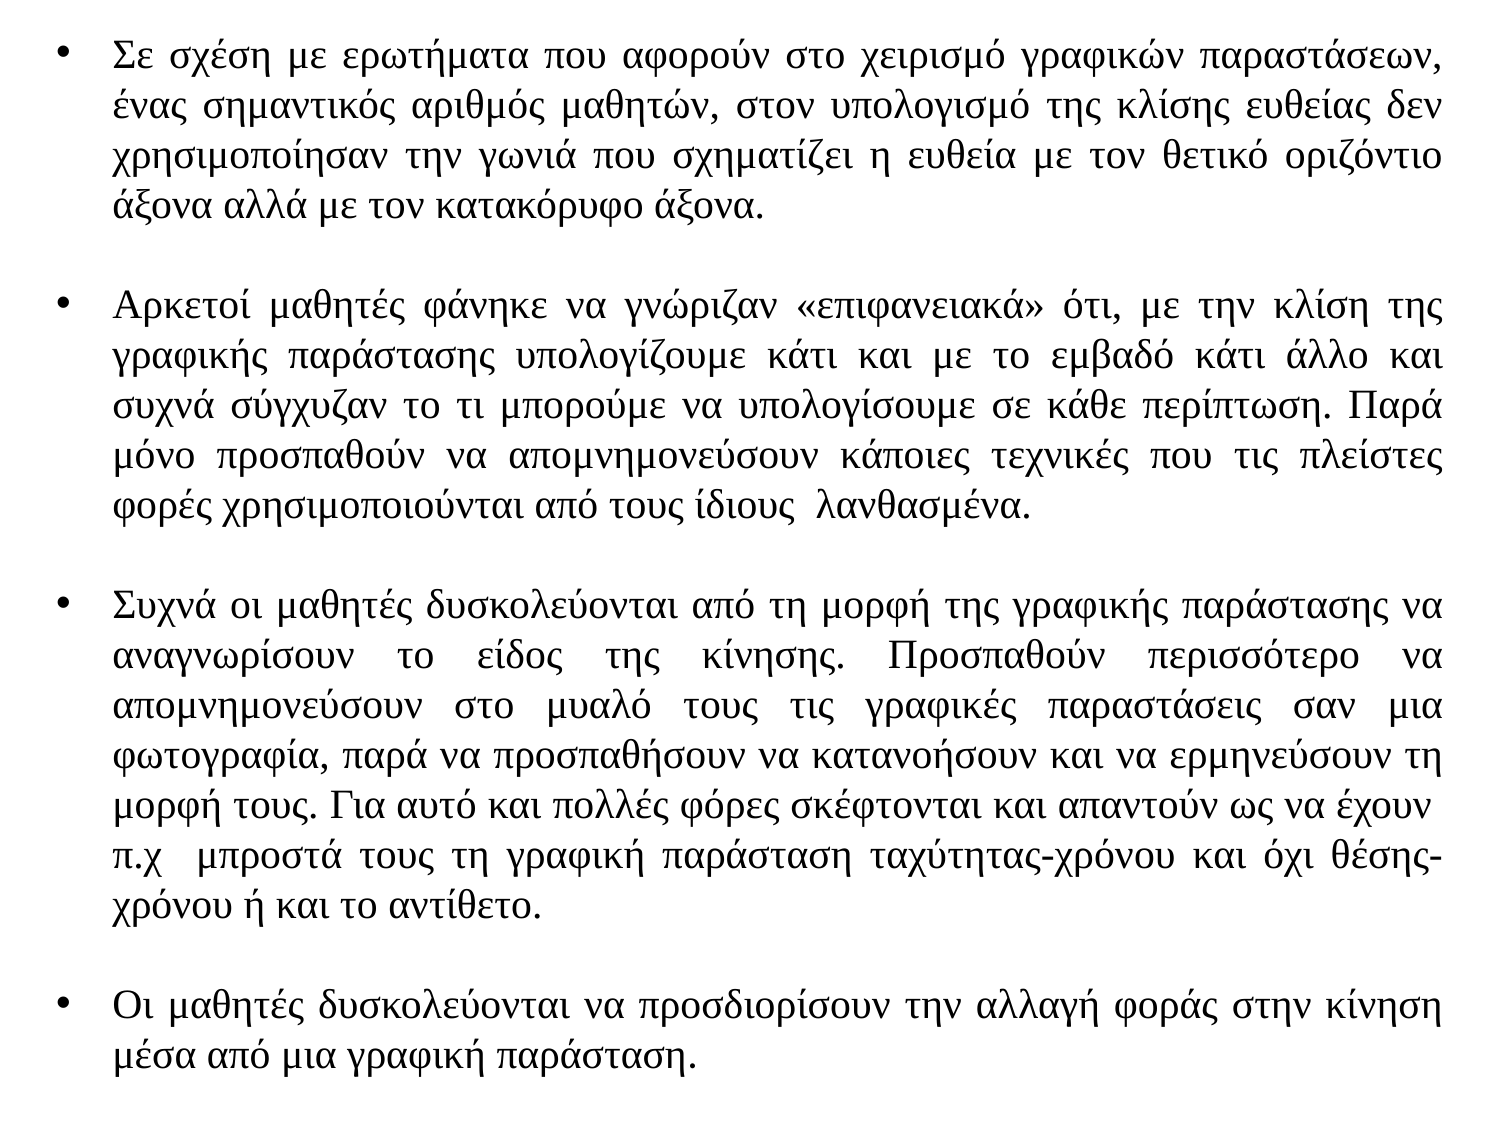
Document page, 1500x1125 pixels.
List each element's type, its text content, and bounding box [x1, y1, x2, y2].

text_box Σε σχέση με ερωτήματα που αφορούν στο χειρισμό γραφικών παραστάσεων, ένας σημαντικός αριθμός μαθητών, στον υπολογισμό της κλίσης ευθείας δεν χρησιμοποίησαν την γωνιά που σχηματίζει η ευθεία με τον θετικό οριζόντιο άξονα αλλά με τον κατακόρυφο άξονα. Αρκετοί μαθητές φάνηκε να γνώριζαν «επιφανειακά» ότι, με την κλίση της γραφικής παράστασης υπολογίζουμε κάτι και με το εμβαδό κάτι άλλο και συχνά σύγχυζαν το τι μπορούμε να υπολογίσουμε σε κάθε περίπτωση. Παρά μόνο προσπαθούν να απομνημονεύσουν κάποιες τεχνικές που τις πλείστες φορές χρησιμοποιούνται από τους ίδιους λανθασμένα. Συχνά οι μαθητές δυσκολεύονται από τη μορφή της γραφικής παράστασης να αναγνωρίσουν το είδος της κίνησης. Προσπαθούν περισσότερο να απομνημονεύσουν στο μυαλό τους τις γραφικές παραστάσεις σαν μια φωτογραφία, παρά να προσπαθήσουν να κατανοήσουν και να ερμηνεύσουν τη μορφή τους. Για αυτό και πολλές φόρες σκέφτονται και απαντούν ως να έχουν π.χ μπροστά τους τη γραφική παράσταση ταχύτητας-χρόνου και όχι θέσης-χρόνου ή και το αντίθετο. Οι μαθητές δυσκολεύονται να προσδιορίσουν την αλλαγή φοράς στην κίνηση μέσα από μια γραφική παράσταση. [41, 19, 1459, 1085]
